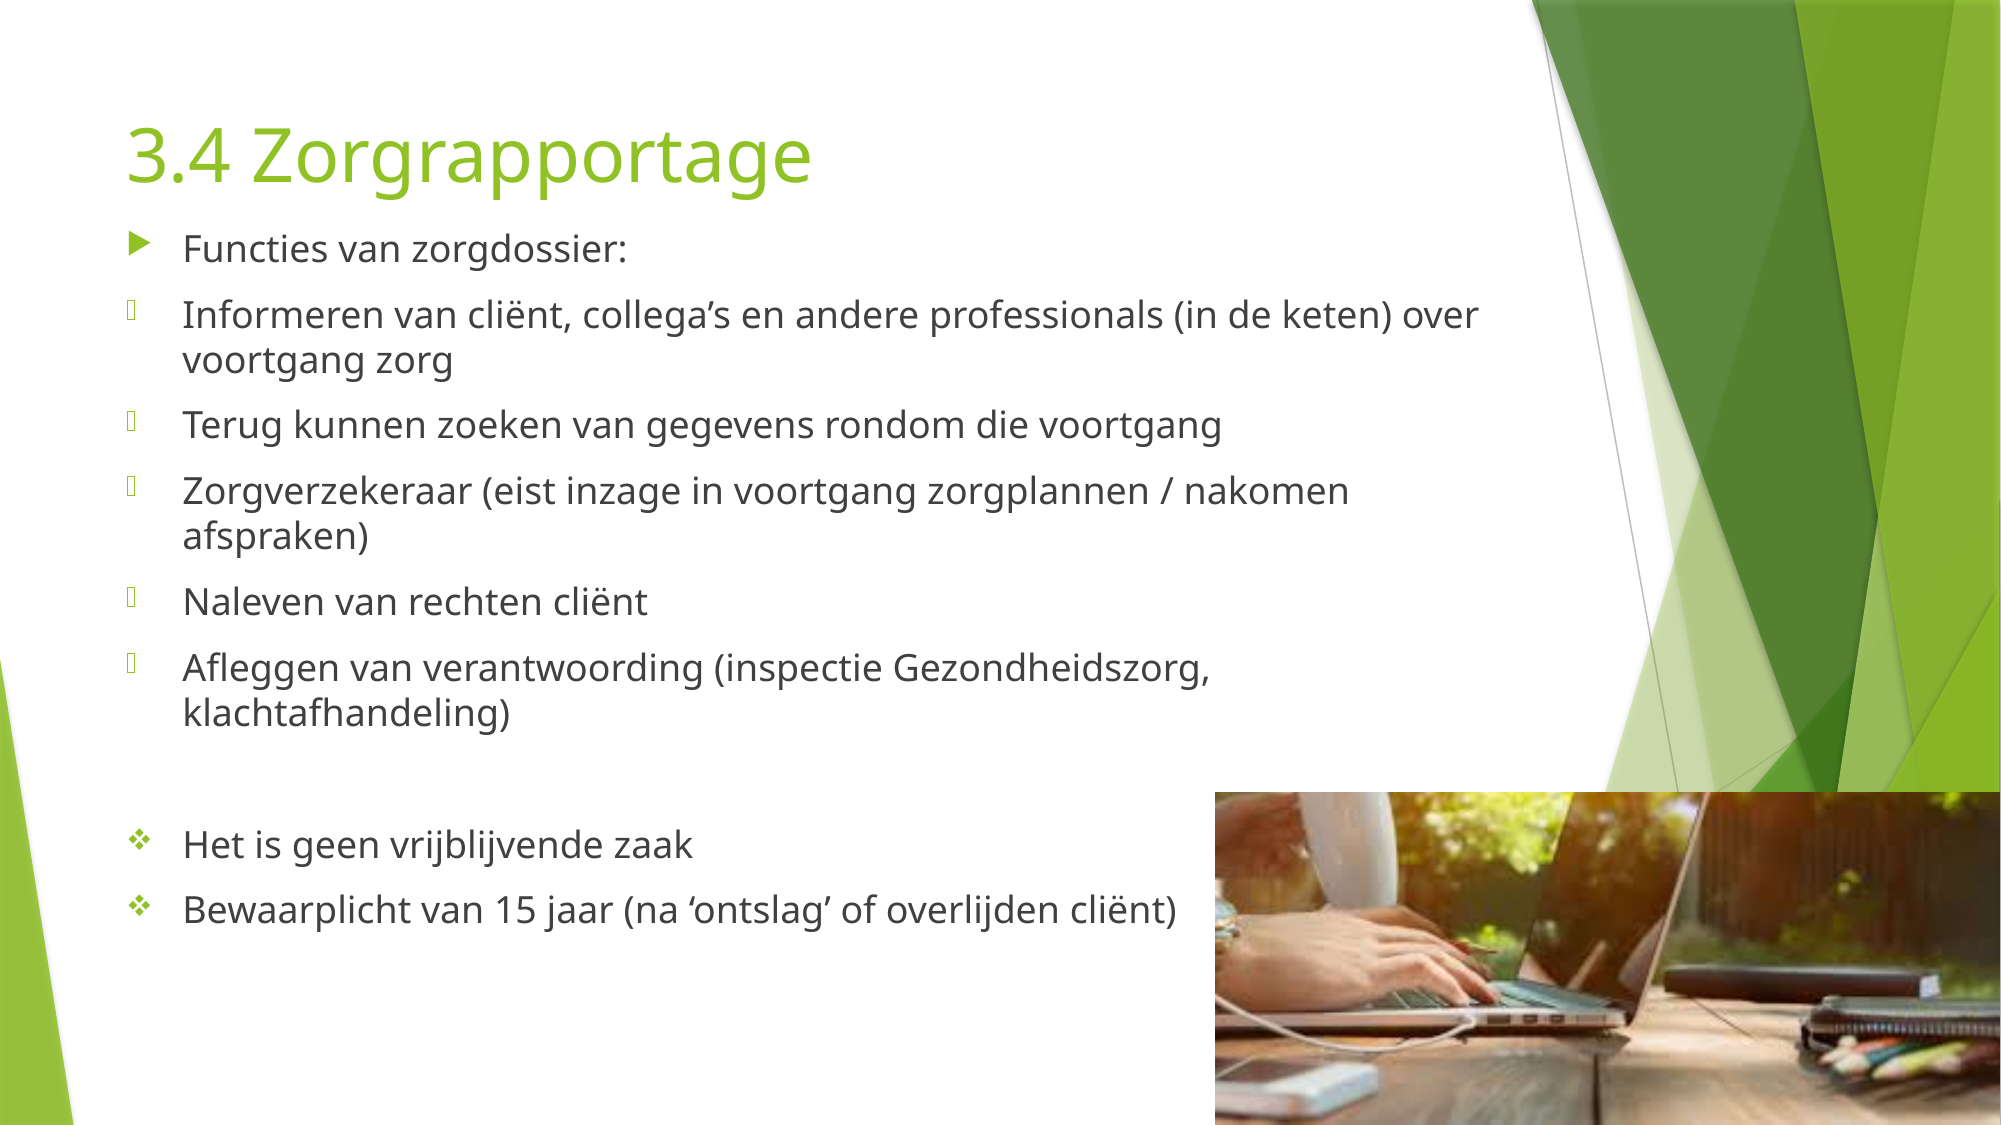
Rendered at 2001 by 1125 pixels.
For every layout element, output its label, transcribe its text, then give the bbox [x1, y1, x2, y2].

list Functies van zorgdossier: Informeren van cliënt, collega’s en andere professionals (in de keten) over voortgang zorg Terug kunnen zoeken van gegevens rondom die voortgang Zorgverzekeraar (eist inzage in voortgang zorgplannen / nakomen afspraken) Naleven van rechten cliënt Afleggen van verantwoording (inspectie Gezondheidszorg, klachtafhandeling) Het is geen vrijblijvende zaak Bewaarplicht van 15 jaar (na ‘ontslag’ of overlijden cliënt) [111, 217, 1522, 854]
title 3.4 Zorgrapportage [111, 99, 1522, 217]
picture [1214, 792, 2000, 1125]
